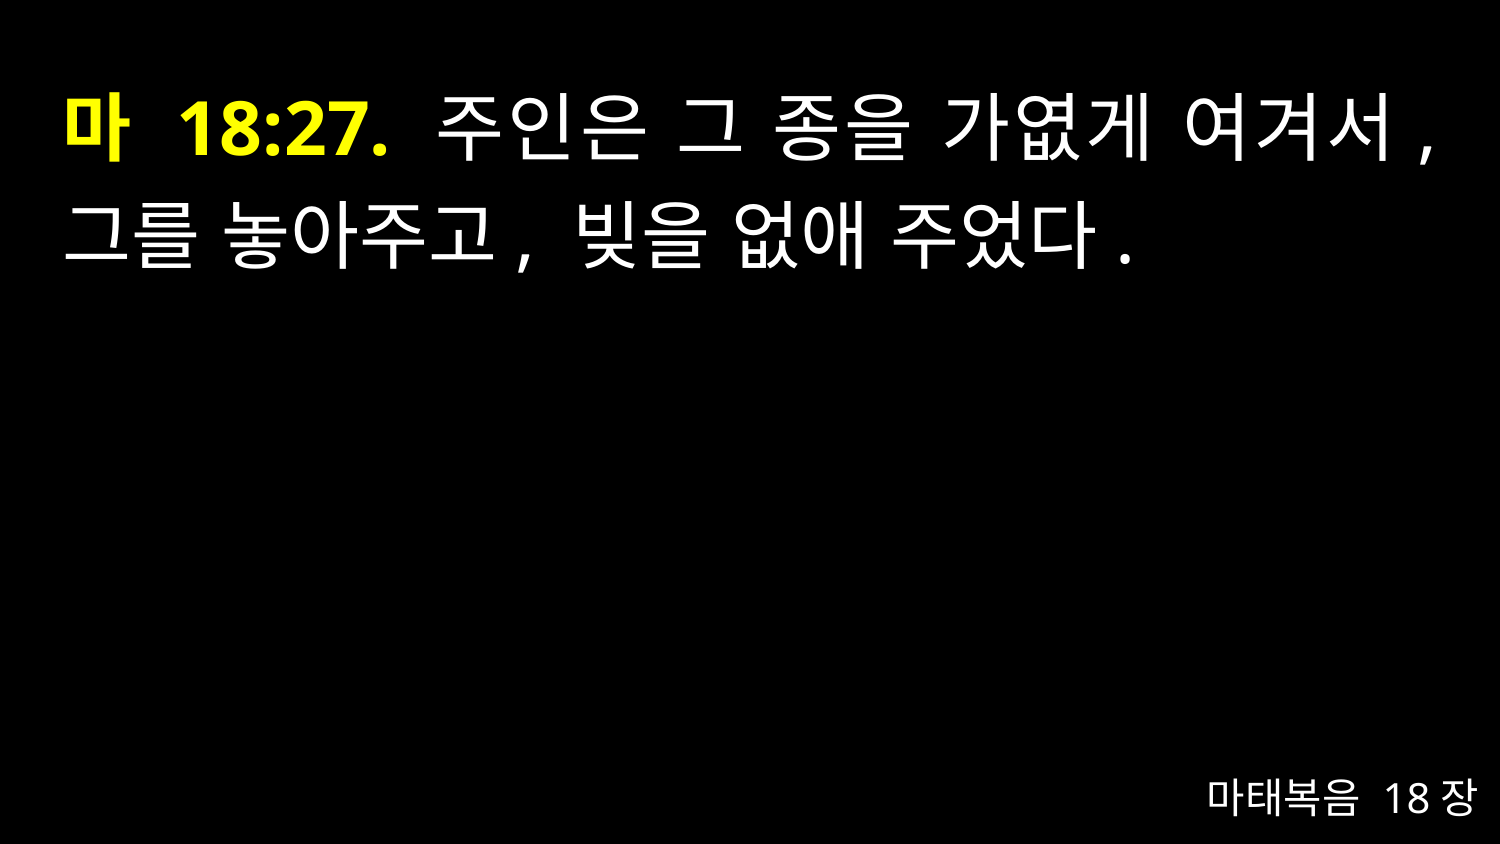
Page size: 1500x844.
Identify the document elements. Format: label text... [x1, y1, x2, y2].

subtitle 마태복음 18장 [916, 770, 1500, 844]
title 마 18:27. 주인은 그 종을 가엾게 여겨서, 그를 놓아주고, 빚을 없애 주었다. [0, 0, 1500, 844]
